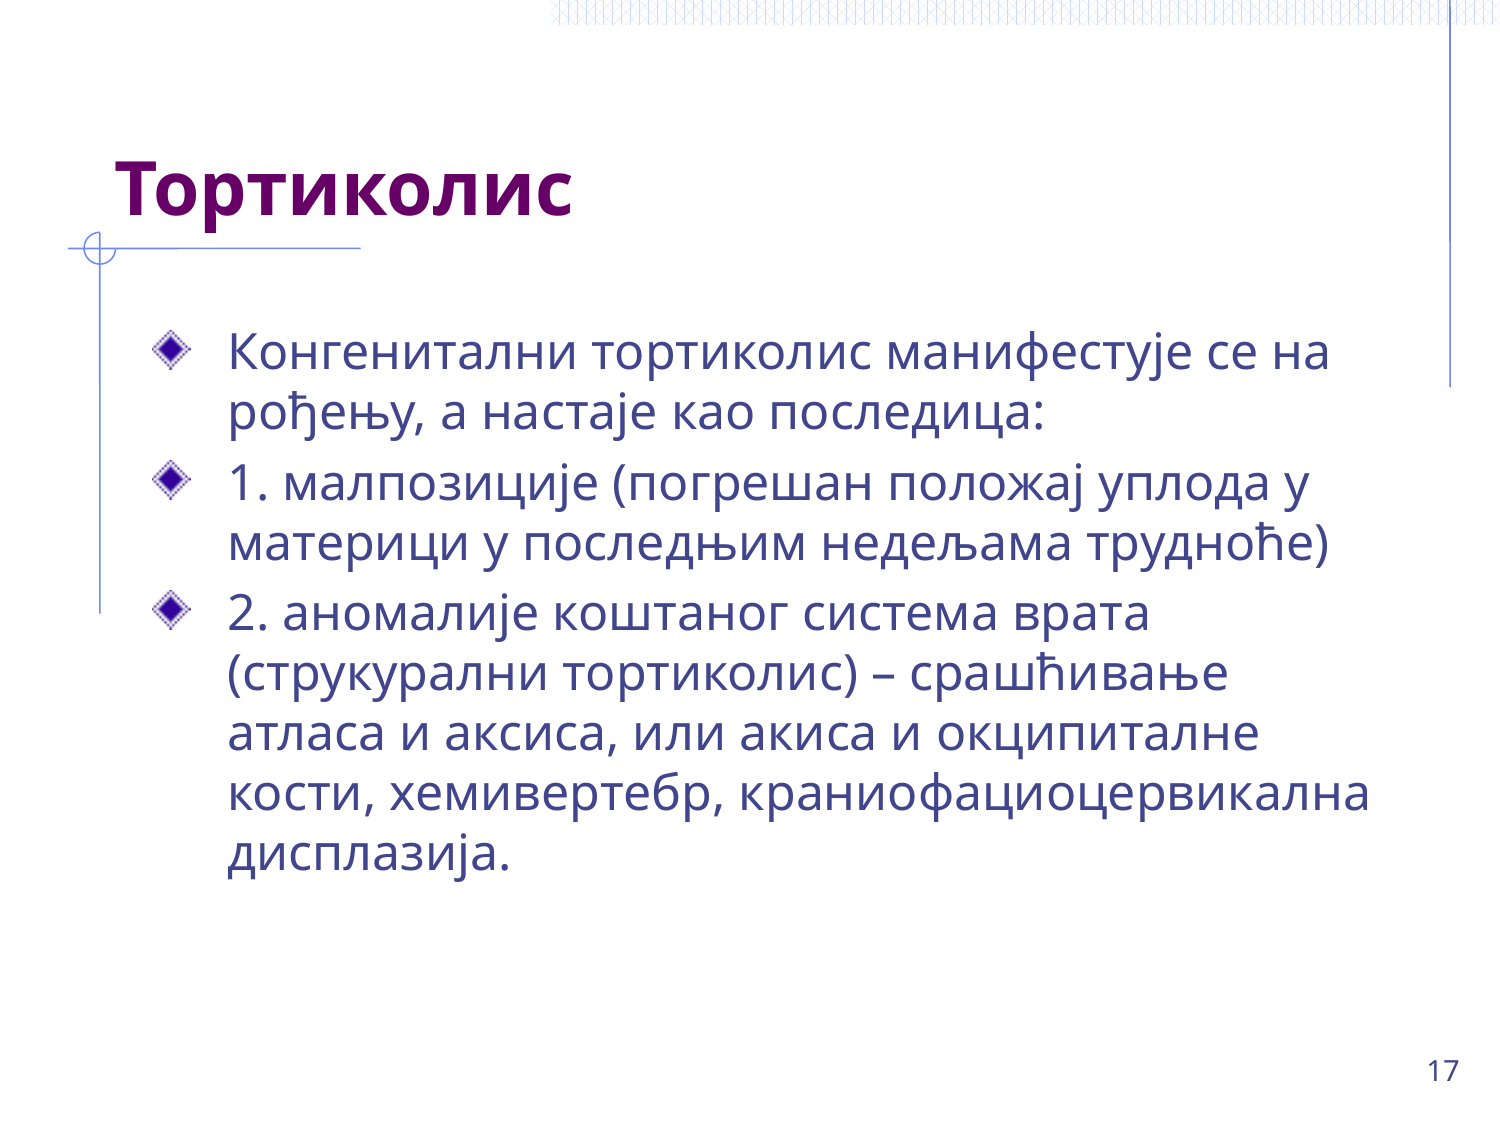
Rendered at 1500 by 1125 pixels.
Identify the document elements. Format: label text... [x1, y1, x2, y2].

slide_number 17 [1162, 1025, 1475, 1100]
title Тортиколис [99, 49, 1376, 238]
picture [152, 330, 191, 370]
picture [152, 590, 191, 630]
list Конгенитални тортиколис манифестује се на рођењу, а настаје као последица: 1. малпозиције (погрешан положај уплода у материци у последњим недељама трудноће) 2. аномалије коштаног система врата (струкурални тортиколис) – срашћивање атласа и аксиса, или акиса и окципиталне кости, хемивертебр, краниофациоцервикална дисплазија. [137, 312, 1413, 988]
picture [152, 460, 191, 500]
